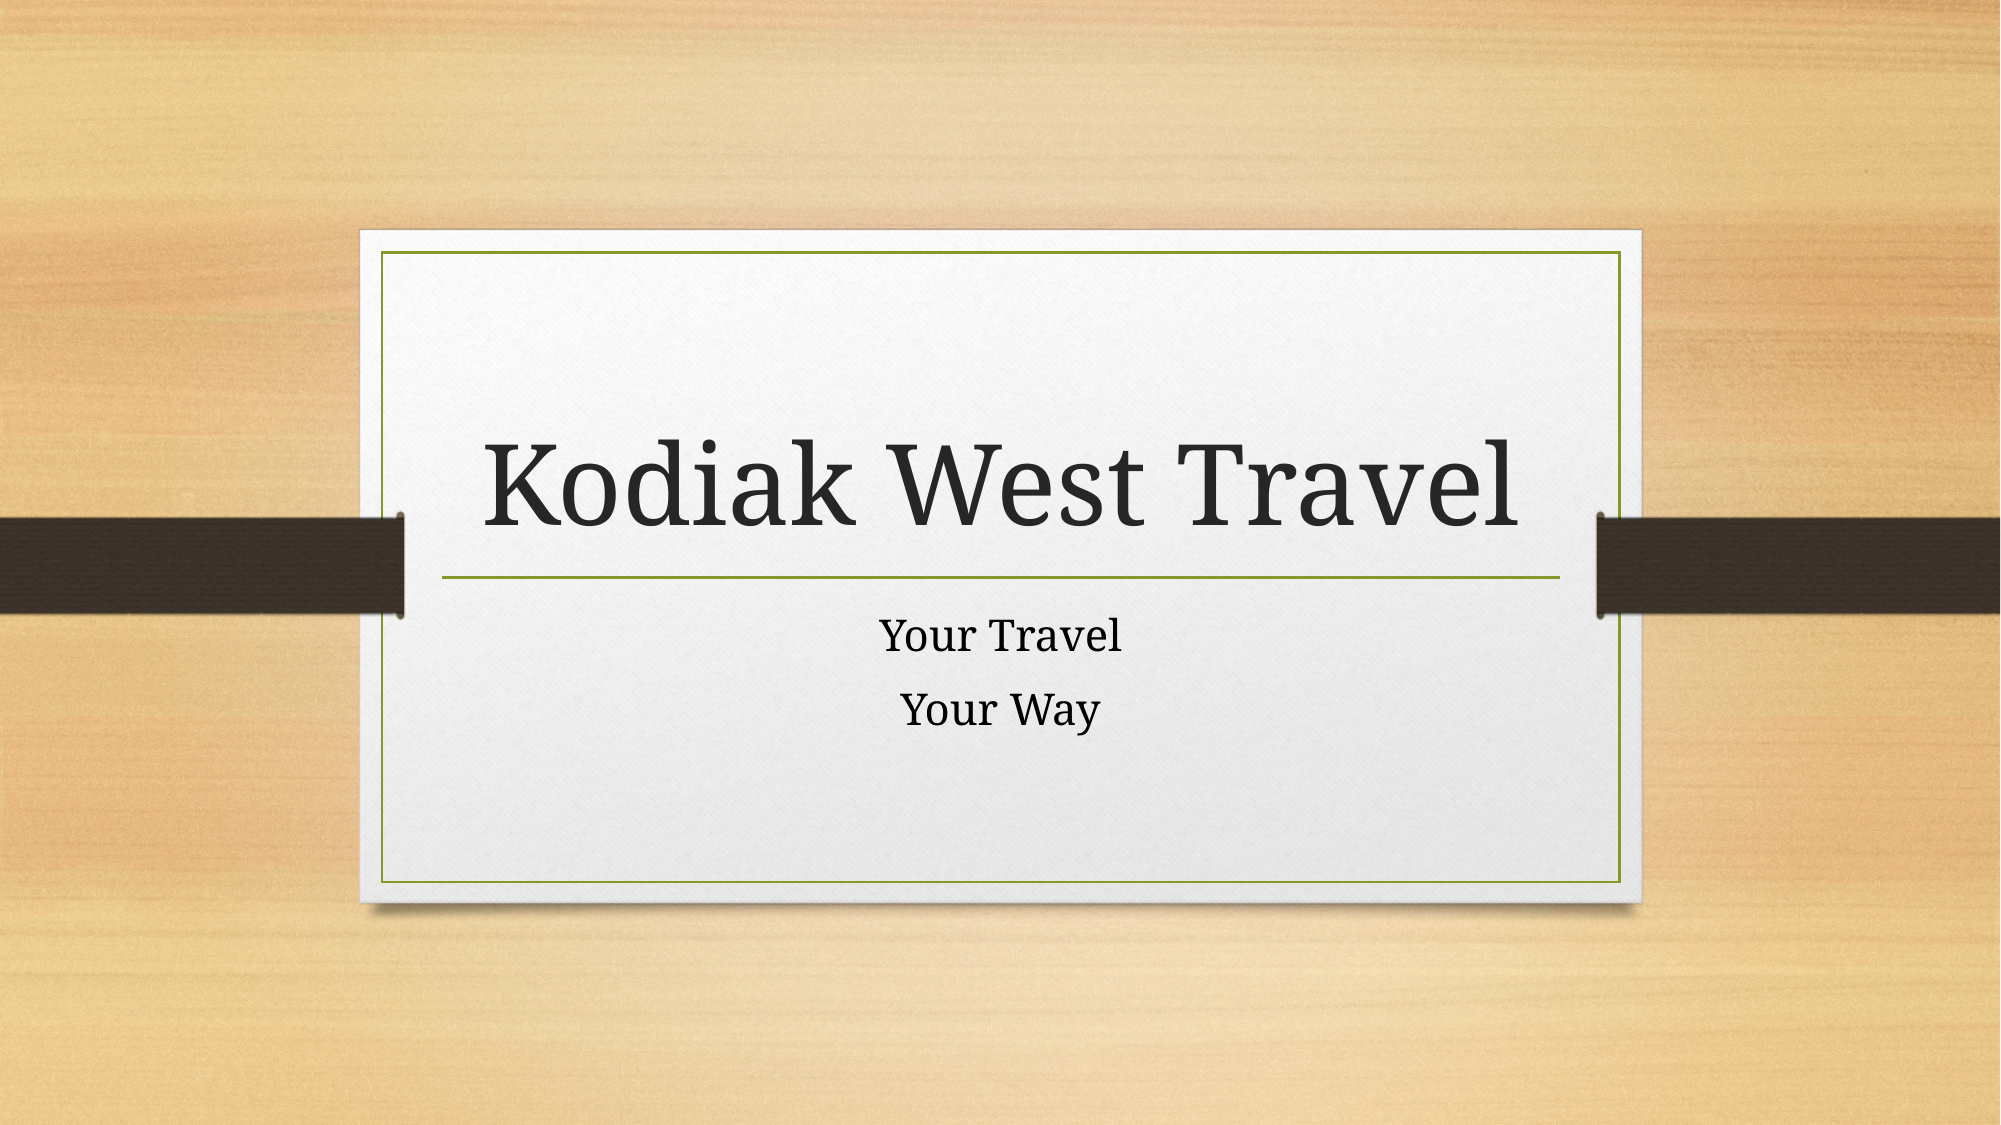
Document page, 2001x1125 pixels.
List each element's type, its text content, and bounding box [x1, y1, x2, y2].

subtitle Your Travel Your Way [441, 600, 1560, 817]
picture [0, 0, 2001, 1125]
title Kodiak West Travel [441, 306, 1560, 556]
